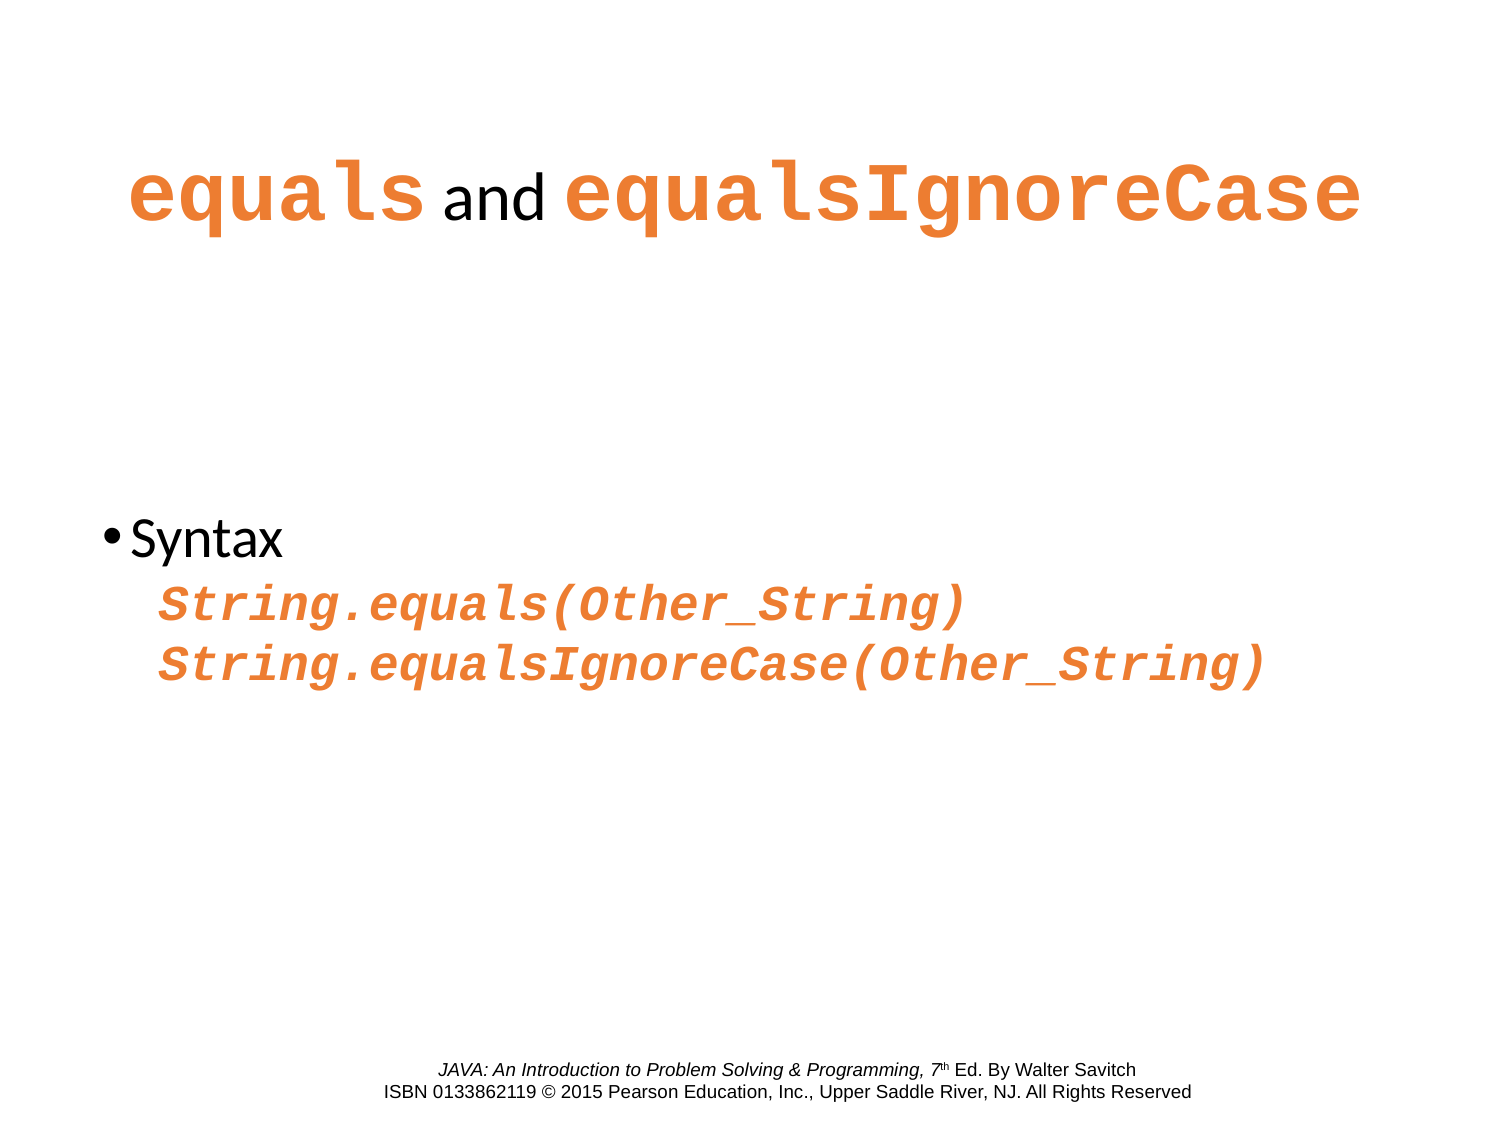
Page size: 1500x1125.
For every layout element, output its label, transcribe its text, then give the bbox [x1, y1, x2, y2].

title equals and equalsIgnoreCase [112, 81, 1388, 307]
list Syntax String.equals(Other_String) String.equalsIgnoreCase(Other_String) [87, 500, 1438, 729]
